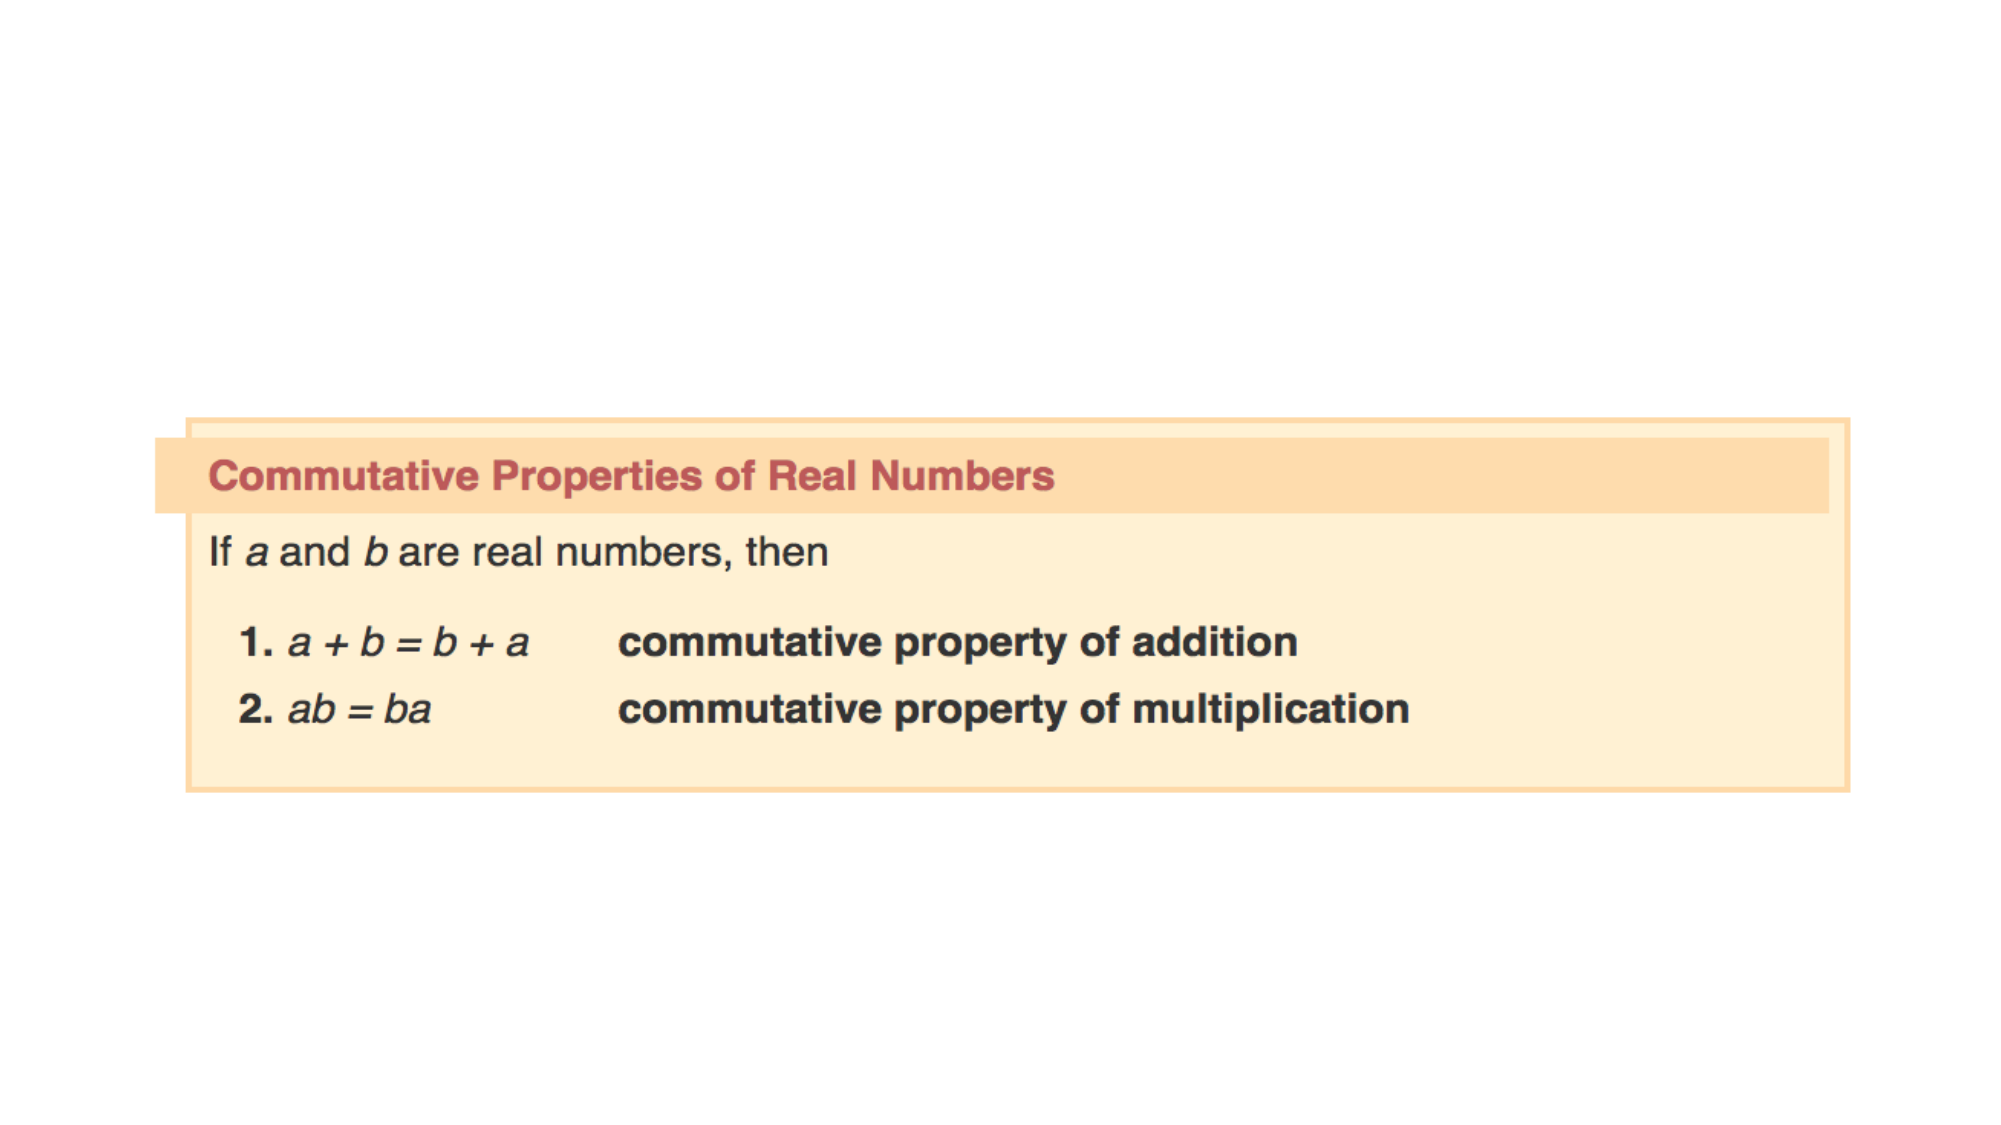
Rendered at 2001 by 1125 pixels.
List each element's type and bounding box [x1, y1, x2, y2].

list [137, 162, 1863, 1063]
